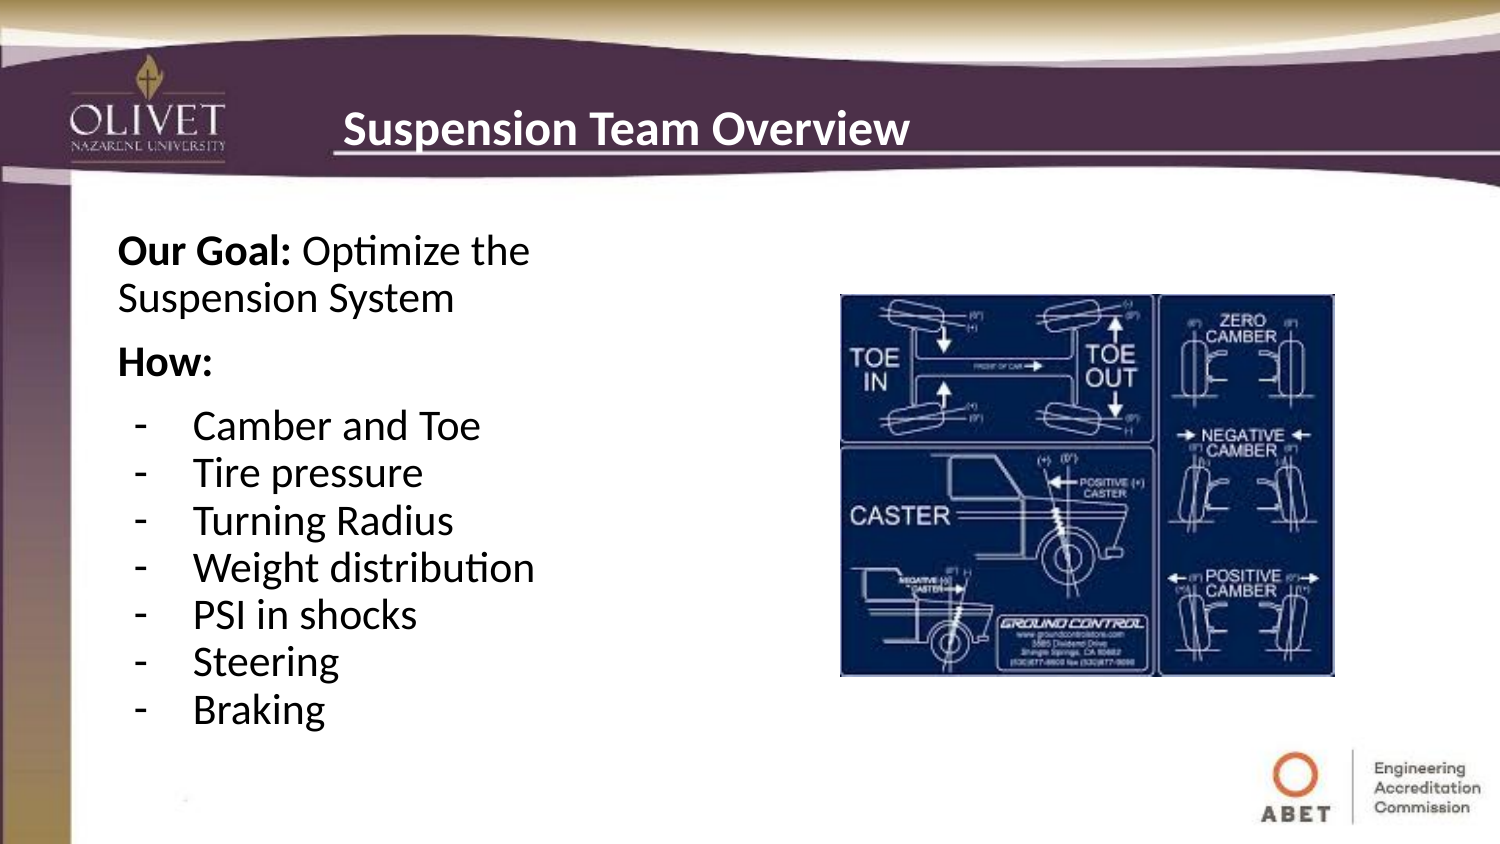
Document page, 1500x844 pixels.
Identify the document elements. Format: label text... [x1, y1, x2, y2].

list Our Goal: Optimize the Suspension System How: Camber and Toe Tire pressure Turning Radius Weight distribution PSI in shocks Steering Braking [106, 222, 648, 789]
picture [0, 0, 1500, 844]
title Suspension Team Overview [331, 103, 1397, 210]
